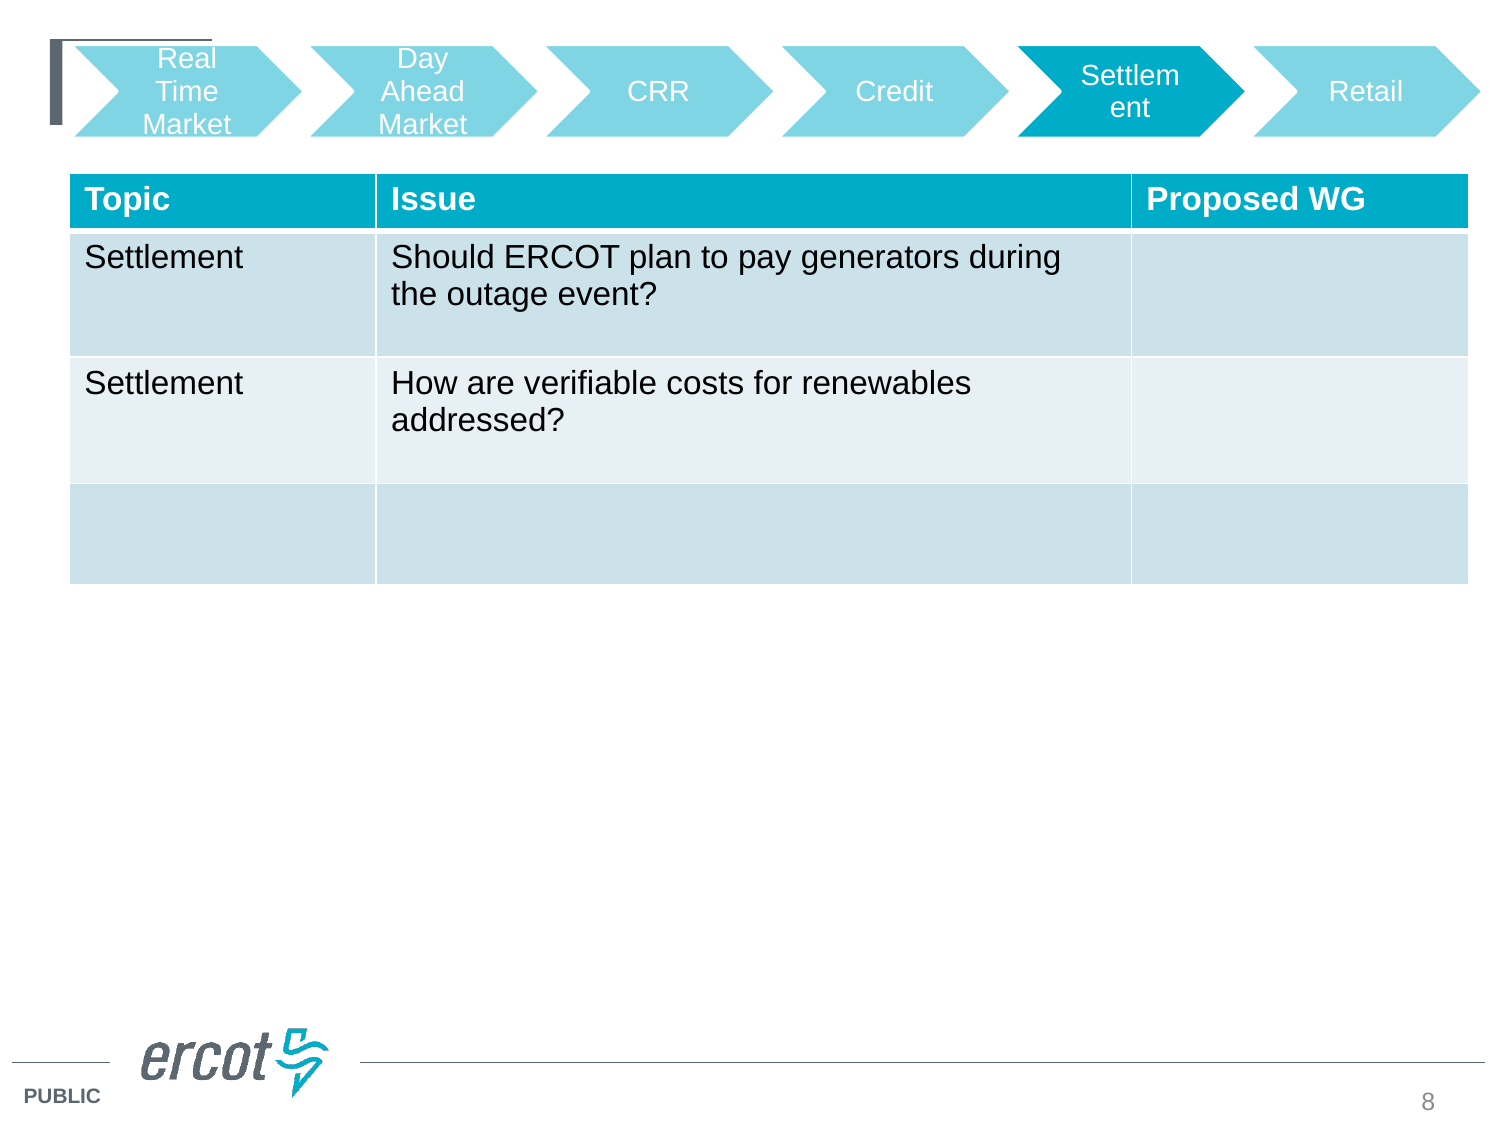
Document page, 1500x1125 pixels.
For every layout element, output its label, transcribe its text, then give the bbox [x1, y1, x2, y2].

table_header Issue [377, 174, 1131, 228]
table_cell [70, 484, 375, 584]
table_cell [1132, 358, 1468, 483]
slide_number 8 [1387, 1076, 1470, 1125]
table_header Topic [70, 174, 375, 228]
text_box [68, 43, 1485, 139]
table_header Proposed WG [1132, 174, 1468, 228]
table_cell Settlement [70, 234, 375, 356]
table_cell How are verifiable costs for renewables addressed? [377, 358, 1131, 483]
table_cell [1132, 234, 1468, 356]
table_cell Settlement [70, 358, 375, 483]
table_cell Should ERCOT plan to pay generators during the outage event? [377, 234, 1131, 356]
picture [137, 1024, 332, 1100]
table_cell [377, 484, 1131, 584]
table_cell [1132, 484, 1468, 584]
